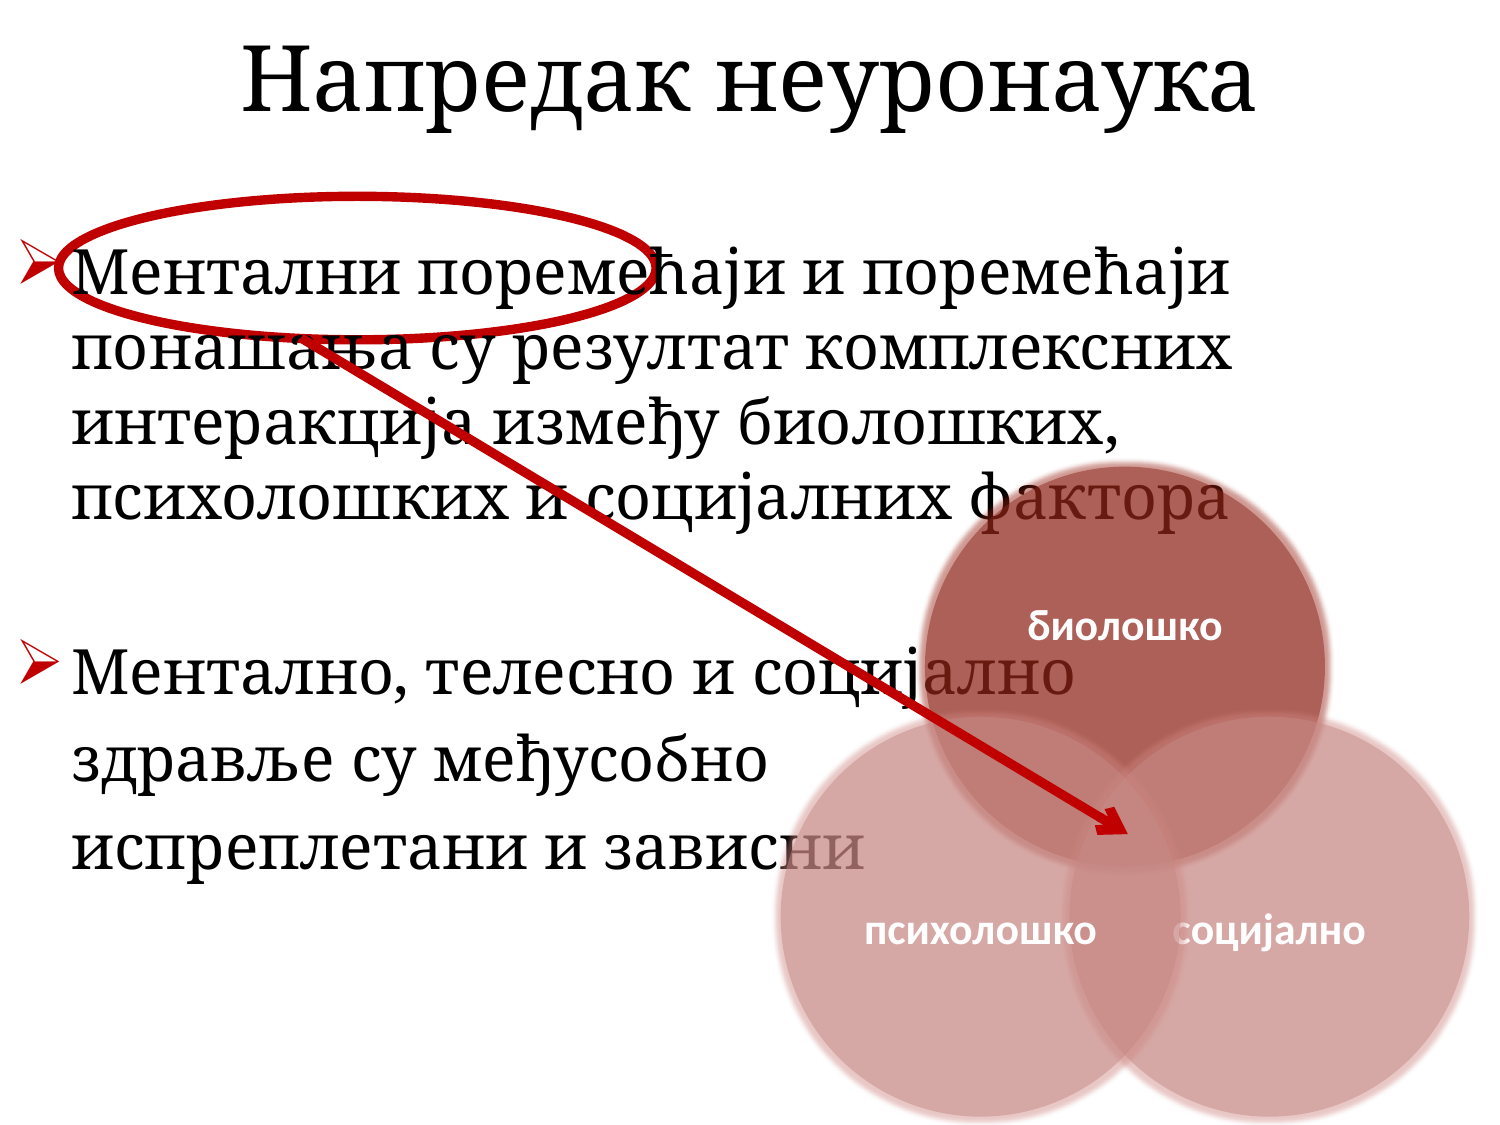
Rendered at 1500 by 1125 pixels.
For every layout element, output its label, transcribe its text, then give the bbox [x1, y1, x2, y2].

list Ментални поремећаји и поремећаји понашања су резултат комплексних интеракција између биолошких, психолошких и социјалних фактора Ментално, телесно и социјално здравље су међусобно испреплетани и зависни [0, 136, 1426, 1006]
title Напредак неуронаука [74, 44, 1426, 106]
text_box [300, 337, 1129, 835]
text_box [749, 457, 1500, 1125]
